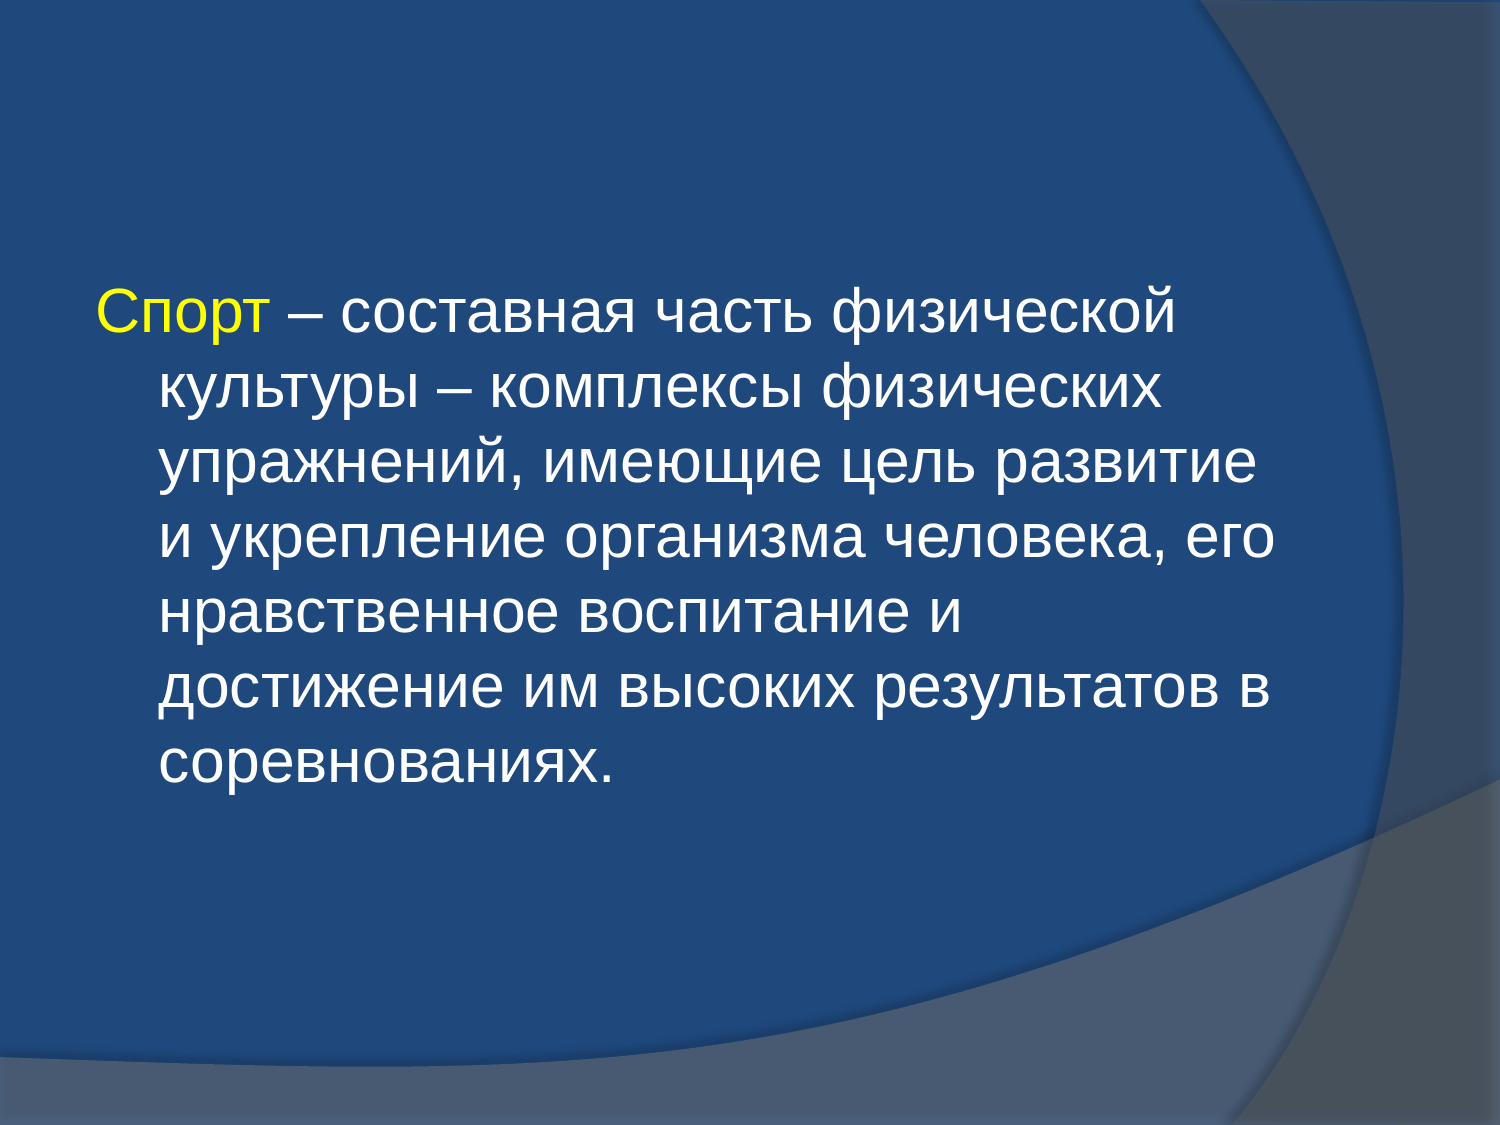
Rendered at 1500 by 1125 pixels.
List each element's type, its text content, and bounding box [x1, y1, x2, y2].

list Спорт – составная часть физической культуры – комплексы физических упражнений, имеющие цель развитие и укрепление организма человека, его нравственное воспитание и достижение им высоких результатов в соревнованиях. [75, 262, 1300, 1005]
